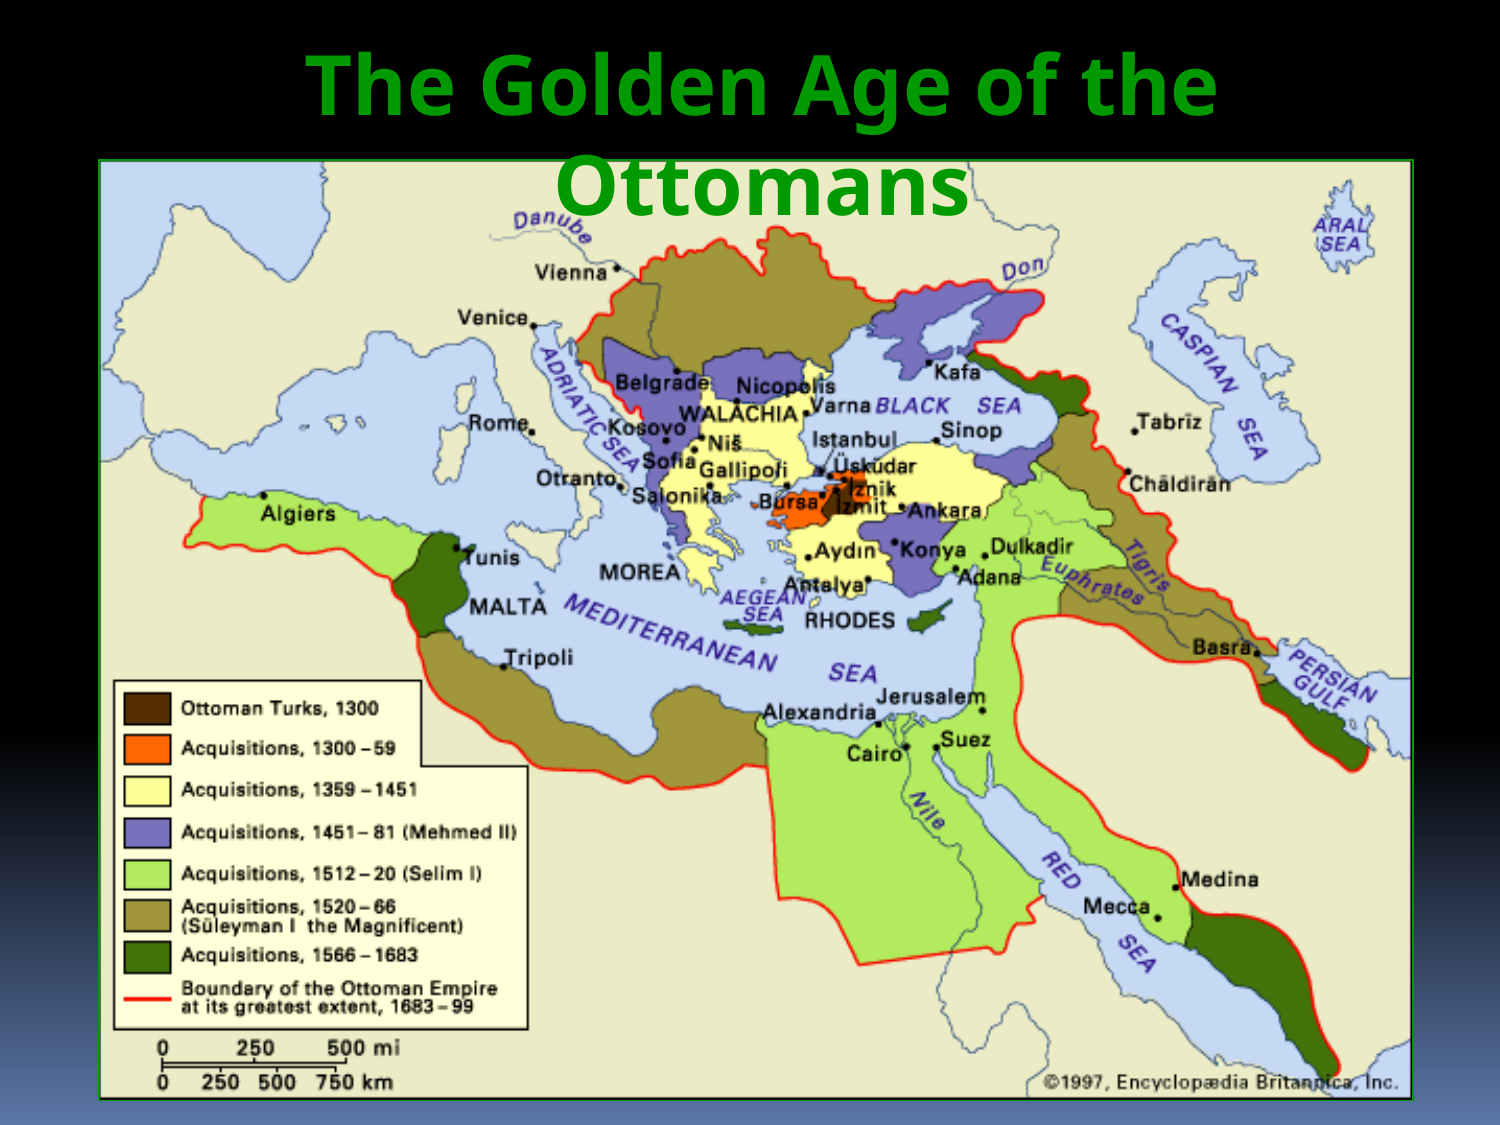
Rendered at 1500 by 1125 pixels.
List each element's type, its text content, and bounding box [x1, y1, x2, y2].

picture [99, 160, 1413, 1101]
text_box The Golden Age of the Ottomans [99, 24, 1425, 240]
